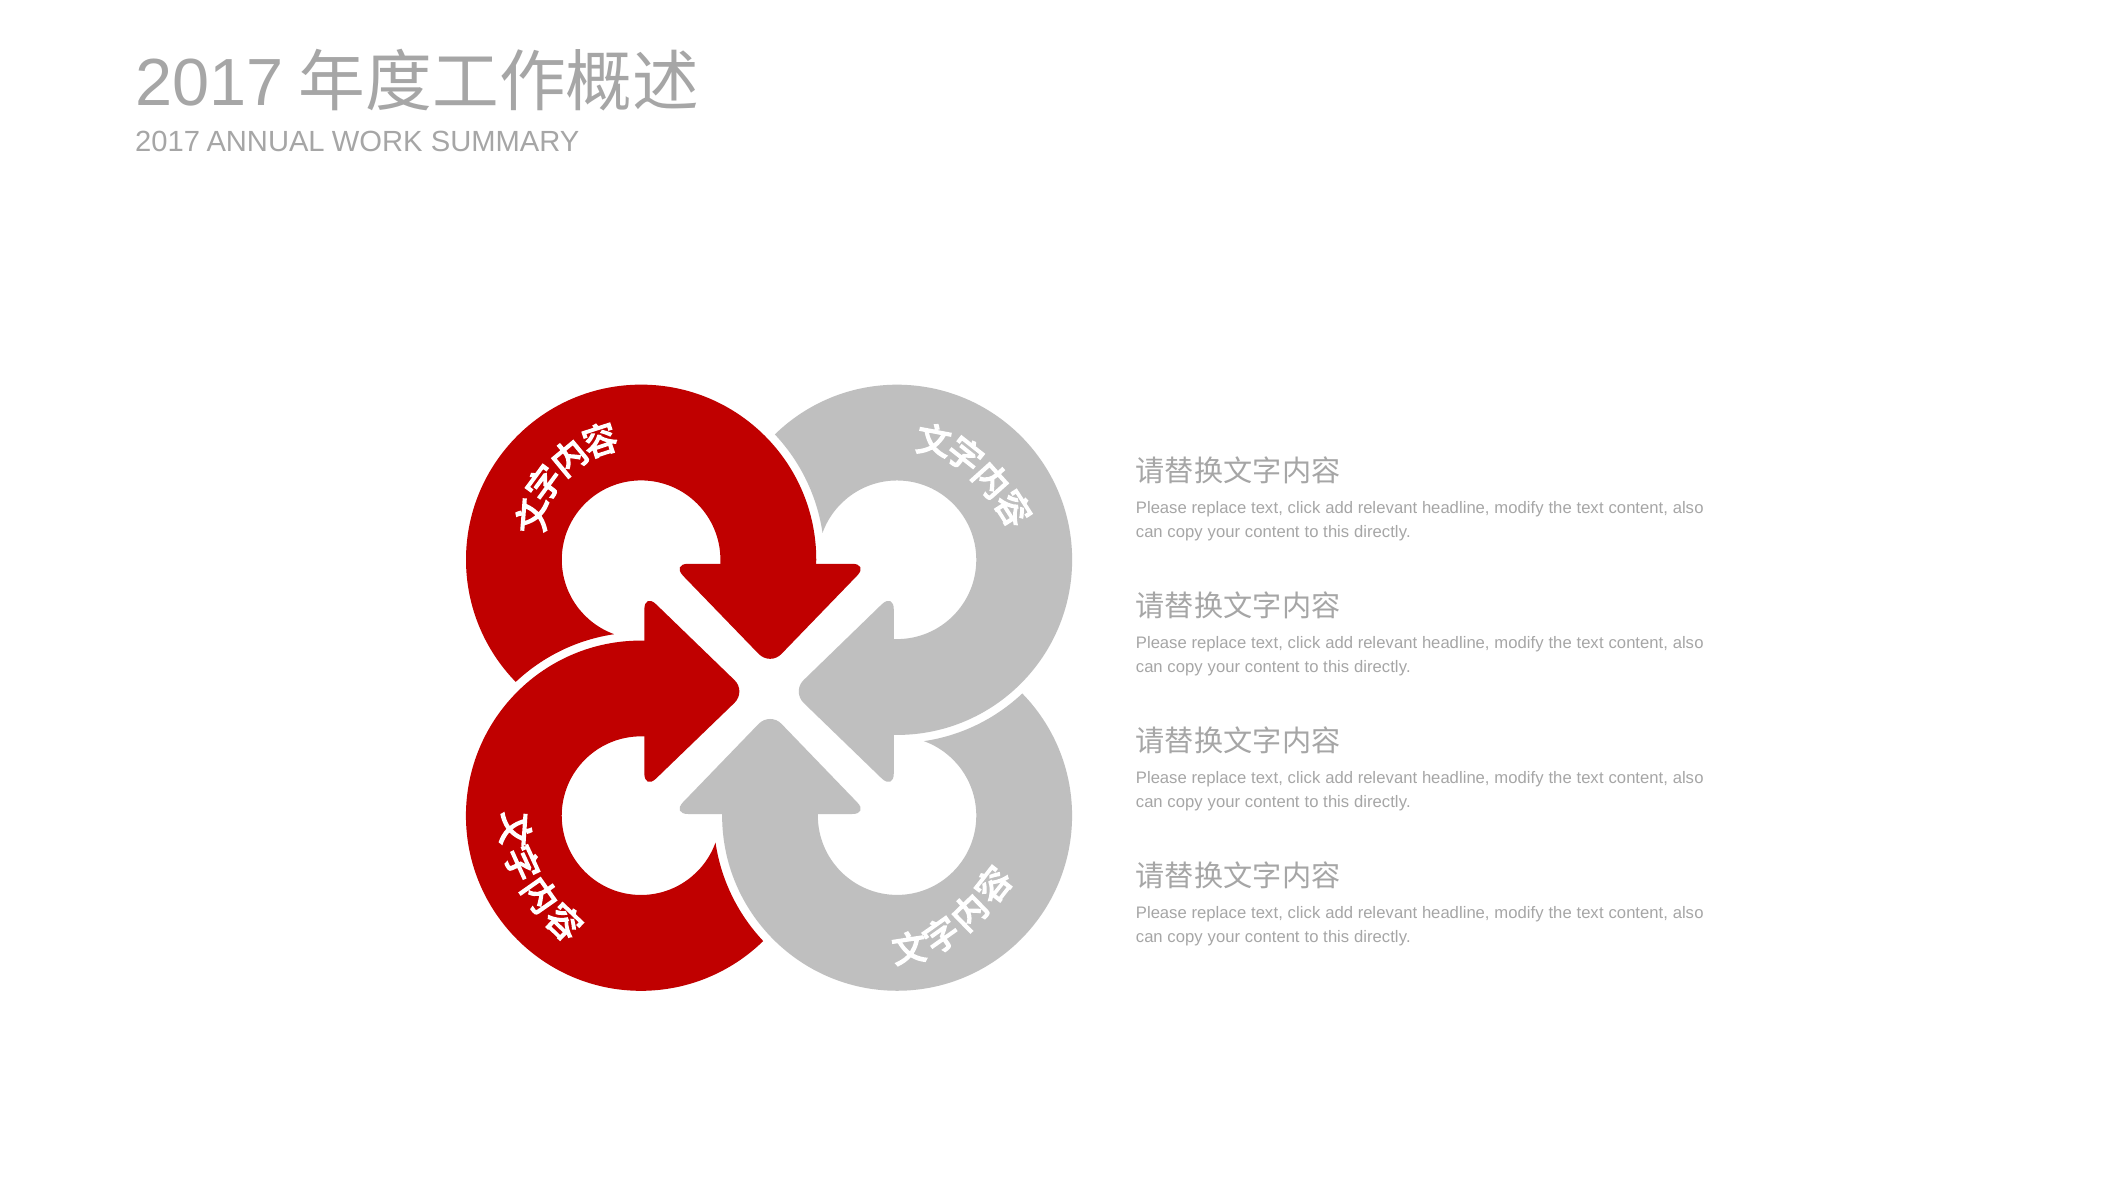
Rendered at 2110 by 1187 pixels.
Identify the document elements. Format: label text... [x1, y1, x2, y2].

text_box 2017 ANNUAL WORK SUMMARY [135, 122, 596, 158]
text_box 2017年度工作概述 [135, 38, 783, 119]
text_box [1135, 580, 1728, 674]
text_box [1135, 715, 1728, 810]
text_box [1135, 850, 1728, 945]
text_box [1135, 444, 1728, 539]
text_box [465, 384, 1073, 991]
